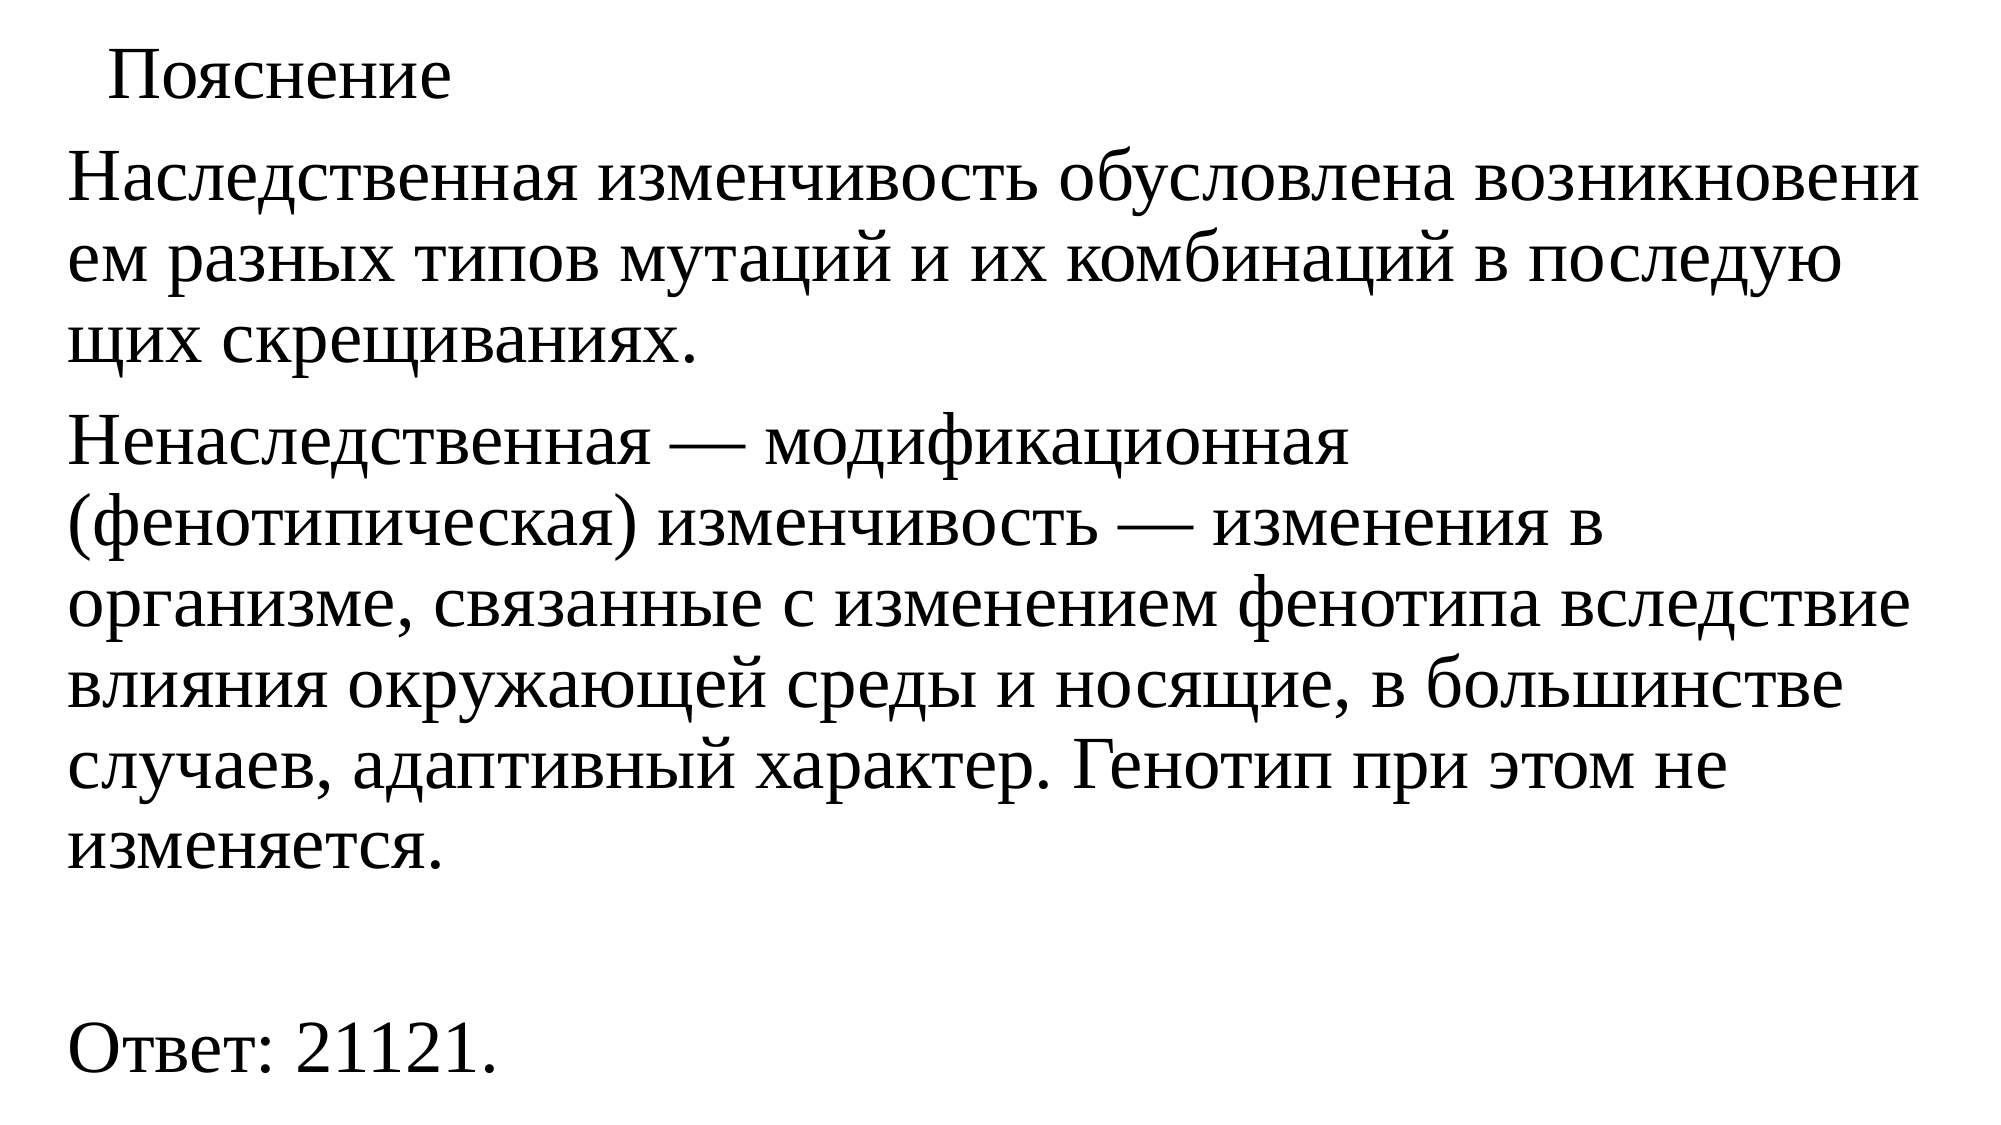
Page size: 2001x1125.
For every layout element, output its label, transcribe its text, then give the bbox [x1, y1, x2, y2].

list Пояснение Наследственная из­мен­чи­вость обусловлена воз­ник­но­ве­ни­ем разных типов му­та­ций и их ком­би­на­ций в по­сле­ду­ю­щих скрещиваниях. Ненаследственная — мо­ди­фи­ка­ци­он­ная (фенотипическая) из­мен­чи­вость — из­ме­не­ния в организме, свя­зан­ные с из­ме­не­ни­ем фенотипа вслед­ствие влияния окру­жа­ю­щей среды и носящие, в боль­шин­стве случаев, адап­тив­ный характер. Ге­но­тип при этом не изменяется. Ответ: 21121. [52, 26, 1948, 1125]
